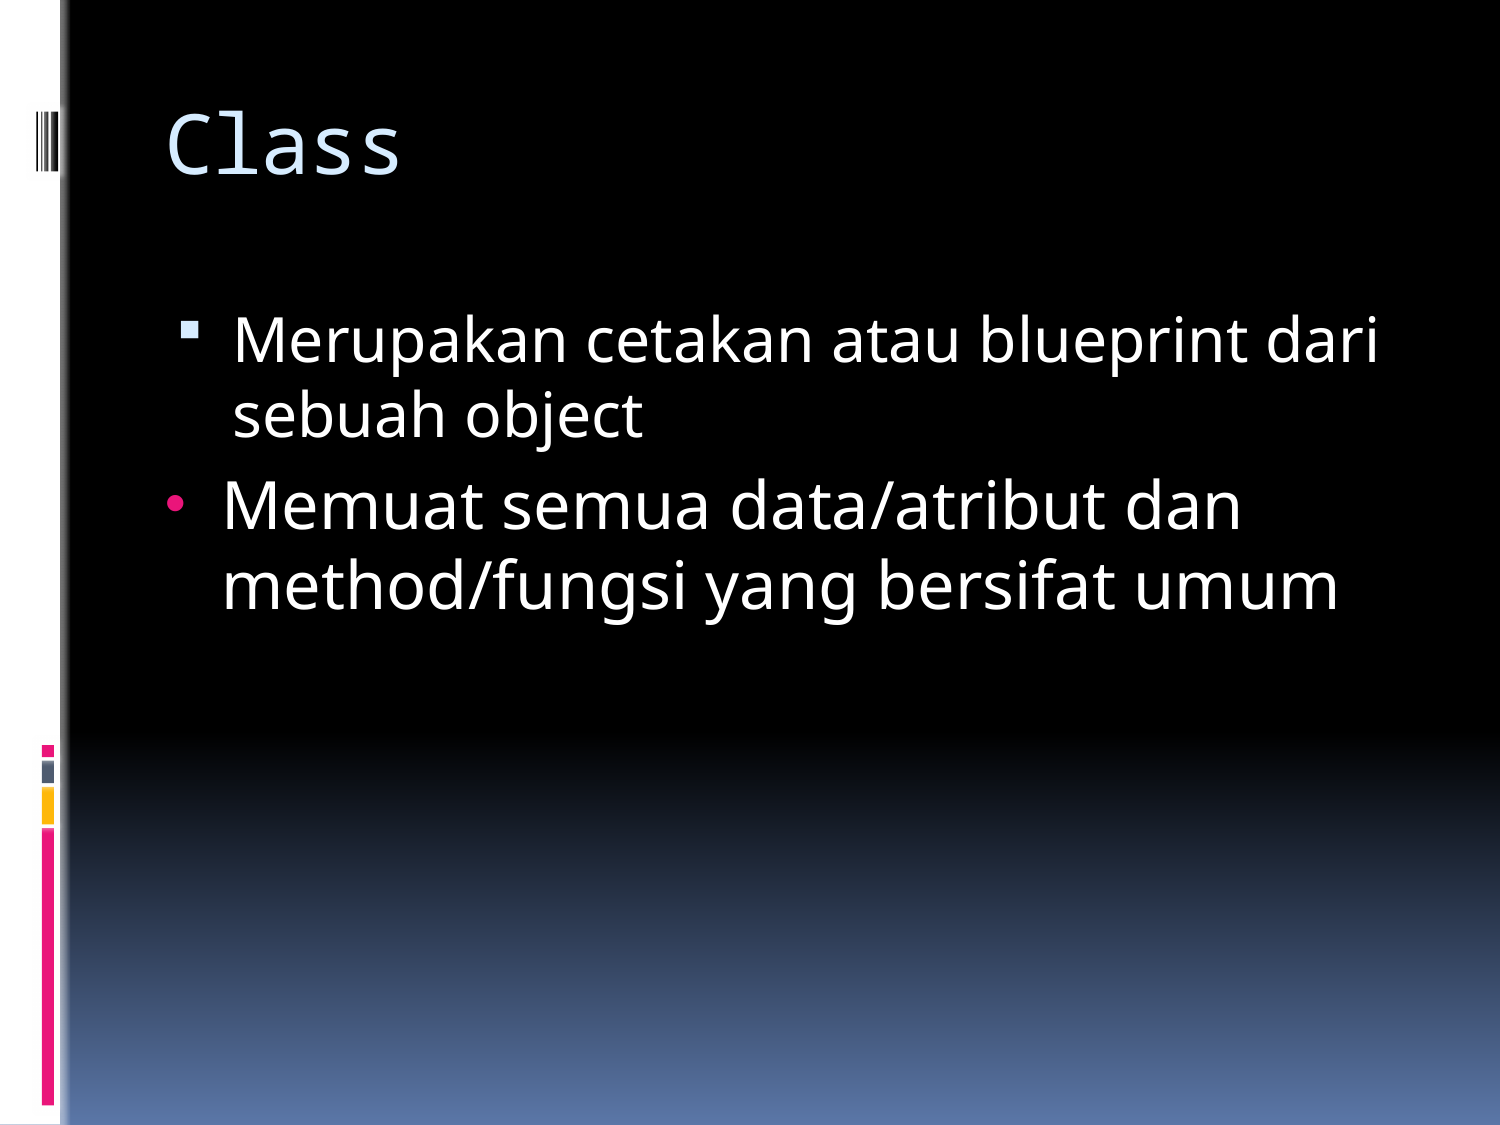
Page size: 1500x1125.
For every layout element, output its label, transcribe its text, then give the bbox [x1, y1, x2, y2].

title Class [150, 83, 1425, 234]
list Merupakan cetakan atau blueprint dari sebuah object Memuat semua data/atribut dan method/fungsi yang bersifat umum [150, 292, 1425, 1043]
